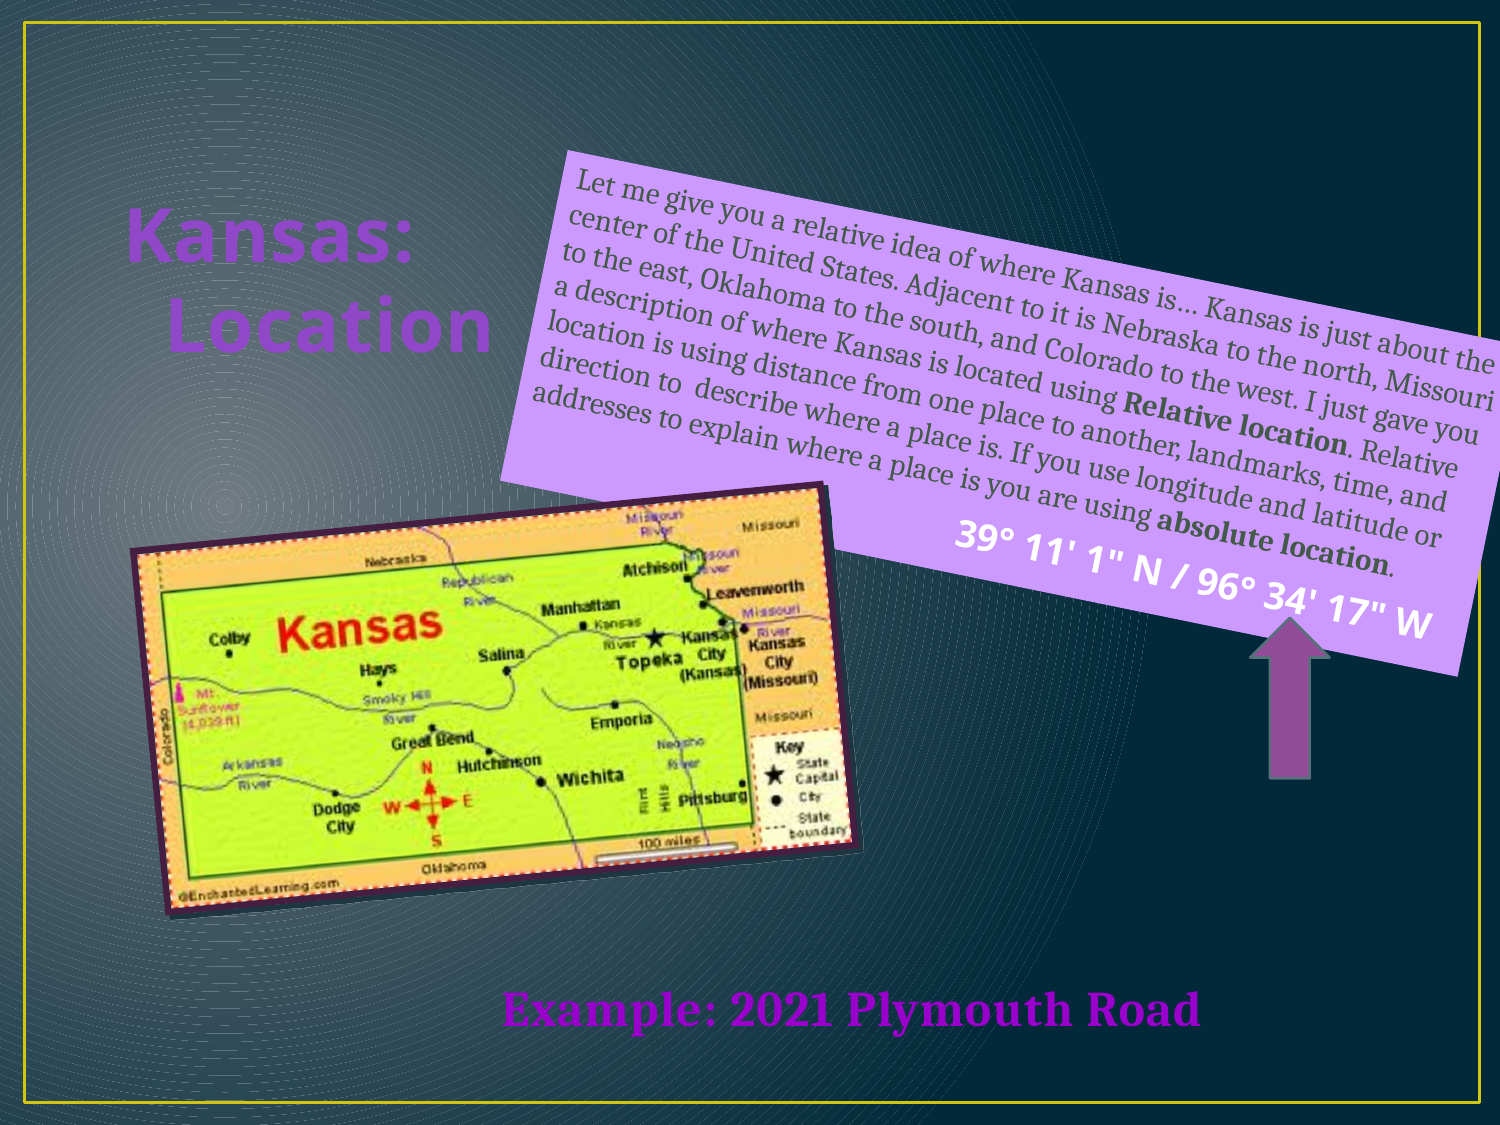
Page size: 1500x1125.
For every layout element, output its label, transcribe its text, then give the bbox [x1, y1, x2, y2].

text_box [1248, 616, 1331, 780]
title Kansas: Location [66, 37, 1417, 375]
text_box Example: 2021 Plymouth Road [374, 968, 1331, 1045]
picture [138, 489, 852, 908]
list Let me give you a relative idea of where Kansas is… Kansas is just about the center of the United States. Adjacent to it is Nebraska to the north, Missouri to the east, Oklahoma to the south, and Colorado to the west. I just gave you a description of where Kansas is located using Relative location. Relative location is using distance from one place to another, landmarks, time, and direction to describe where a place is. If you use longitude and latitude or addresses to explain where a place is you are using absolute location. [500, 149, 1500, 677]
text_box 39° 11' 1" N / 96° 34' 17" W [936, 498, 1452, 659]
